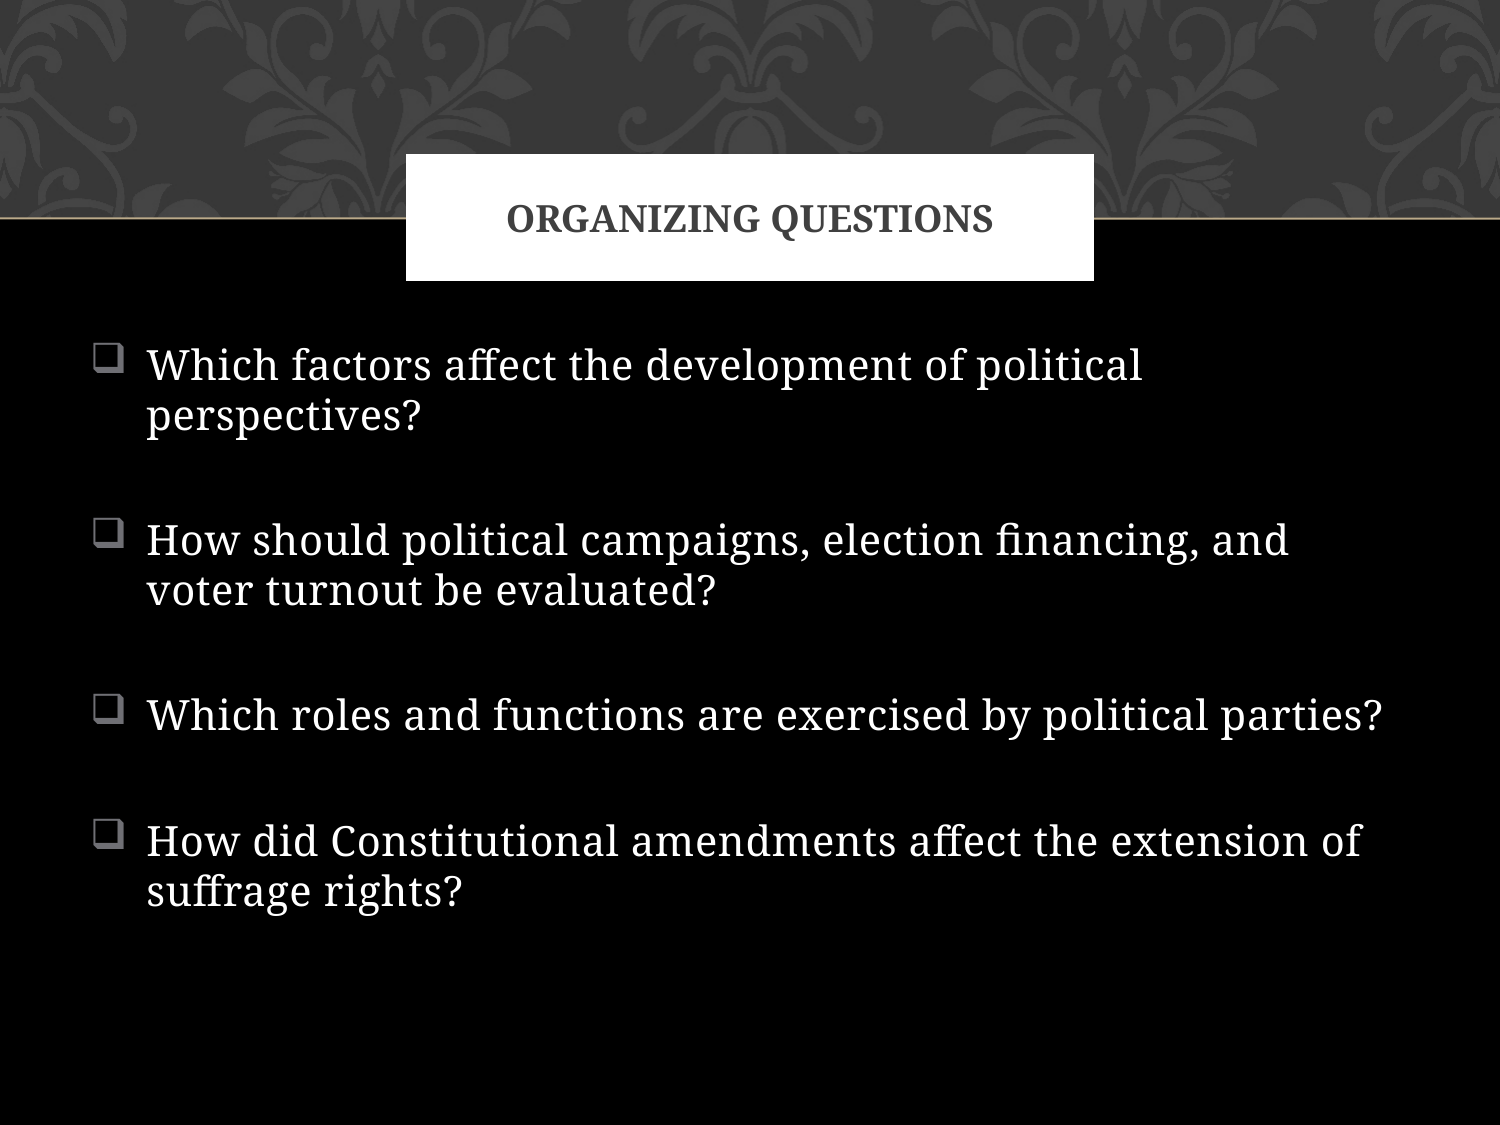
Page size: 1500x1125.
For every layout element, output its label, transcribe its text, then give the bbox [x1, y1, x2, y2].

title Organizing Questions [406, 154, 1094, 281]
list Which factors affect the development of political perspectives? How should political campaigns, election financing, and voter turnout be evaluated? Which roles and functions are exercised by political parties? How did Constitutional amendments affect the extension of suffrage rights? [75, 331, 1425, 1000]
